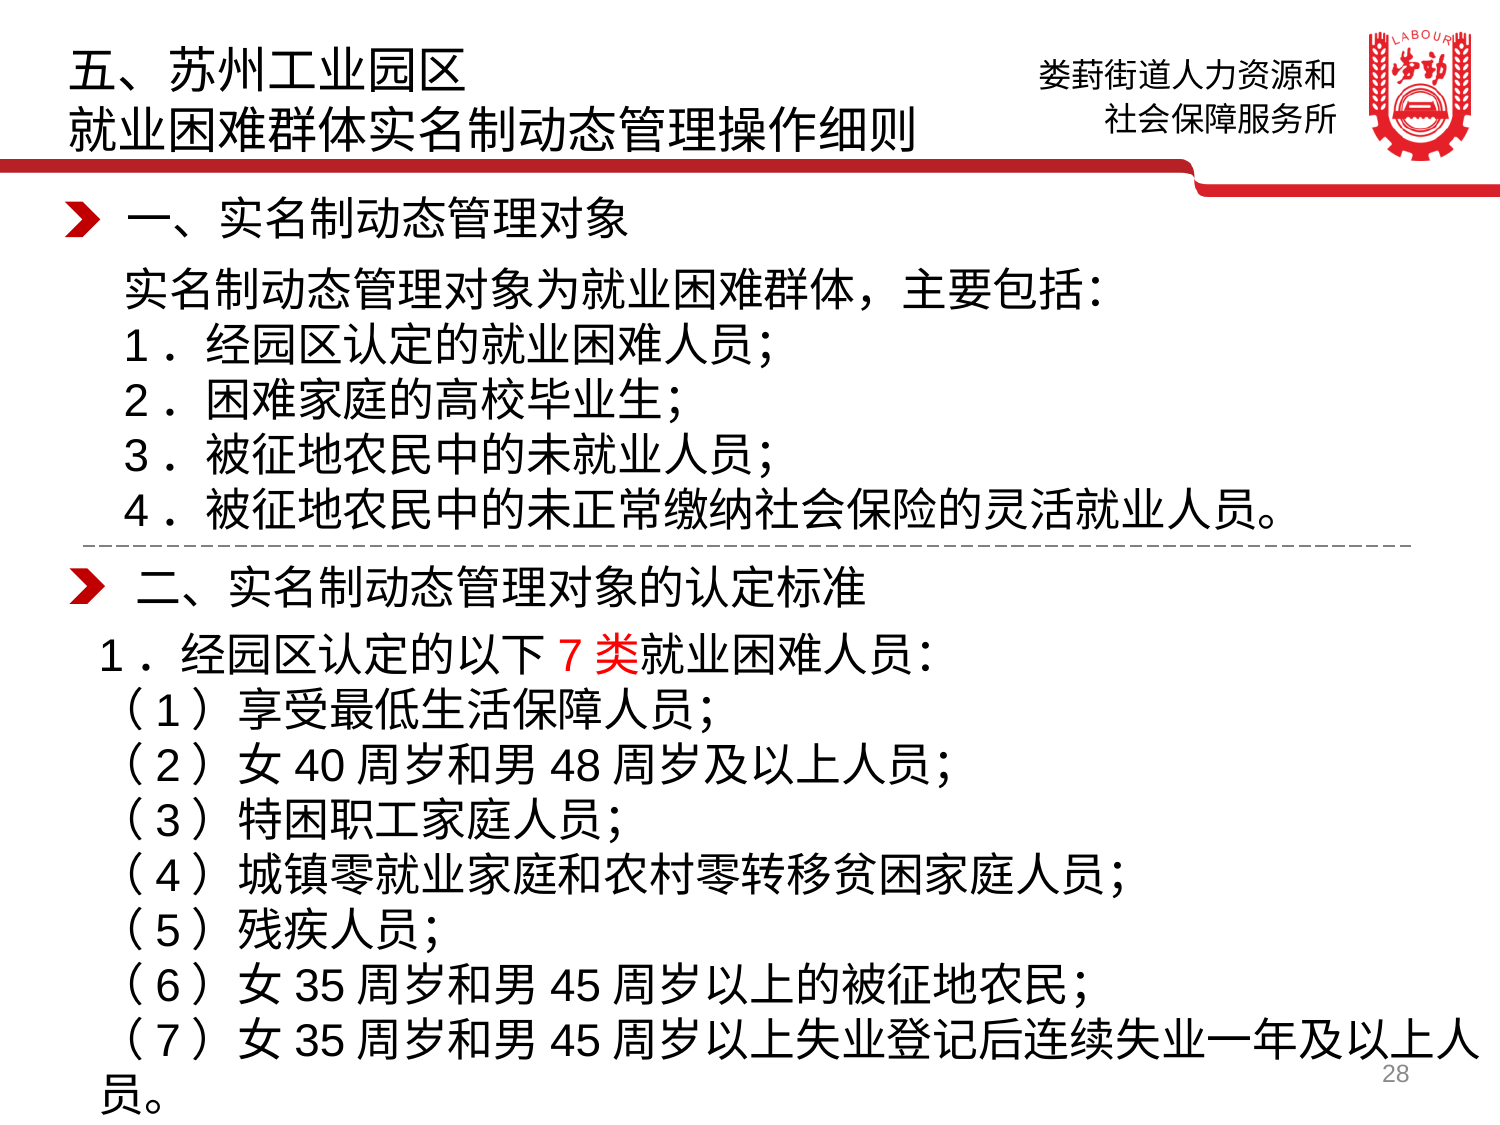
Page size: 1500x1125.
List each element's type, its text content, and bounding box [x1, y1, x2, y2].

text_box [67, 566, 108, 606]
text_box 一、实名制动态管理对象 [112, 182, 768, 253]
picture [0, 30, 1500, 197]
text_box 五、苏州工业园区 就业困难群体实名制动态管理操作细则 [53, 30, 998, 166]
text_box [62, 199, 103, 240]
text_box 1．经园区认定的以下7类就业困难人员： （1）享受最低生活保障人员； （2）女40周岁和男48周岁及以上人员； （3）特困职工家庭人员； （4）城镇零就业家庭和农村零转移贫困家庭人员； （5）残疾人员； （6）女35周岁和男45周岁以上的被征地农民； （7）女35周岁和男45周岁以上失业登记后连续失业一年及以上人员。 [83, 618, 1500, 1125]
text_box 实名制动态管理对象为就业困难群体，主要包括： 1．经园区认定的就业困难人员； 2．困难家庭的高校毕业生； 3．被征地农民中的未就业人员； 4．被征地农民中的未正常缴纳社会保险的灵活就业人员。 [108, 253, 1420, 543]
text_box 二、实名制动态管理对象的认定标准 [120, 554, 996, 618]
